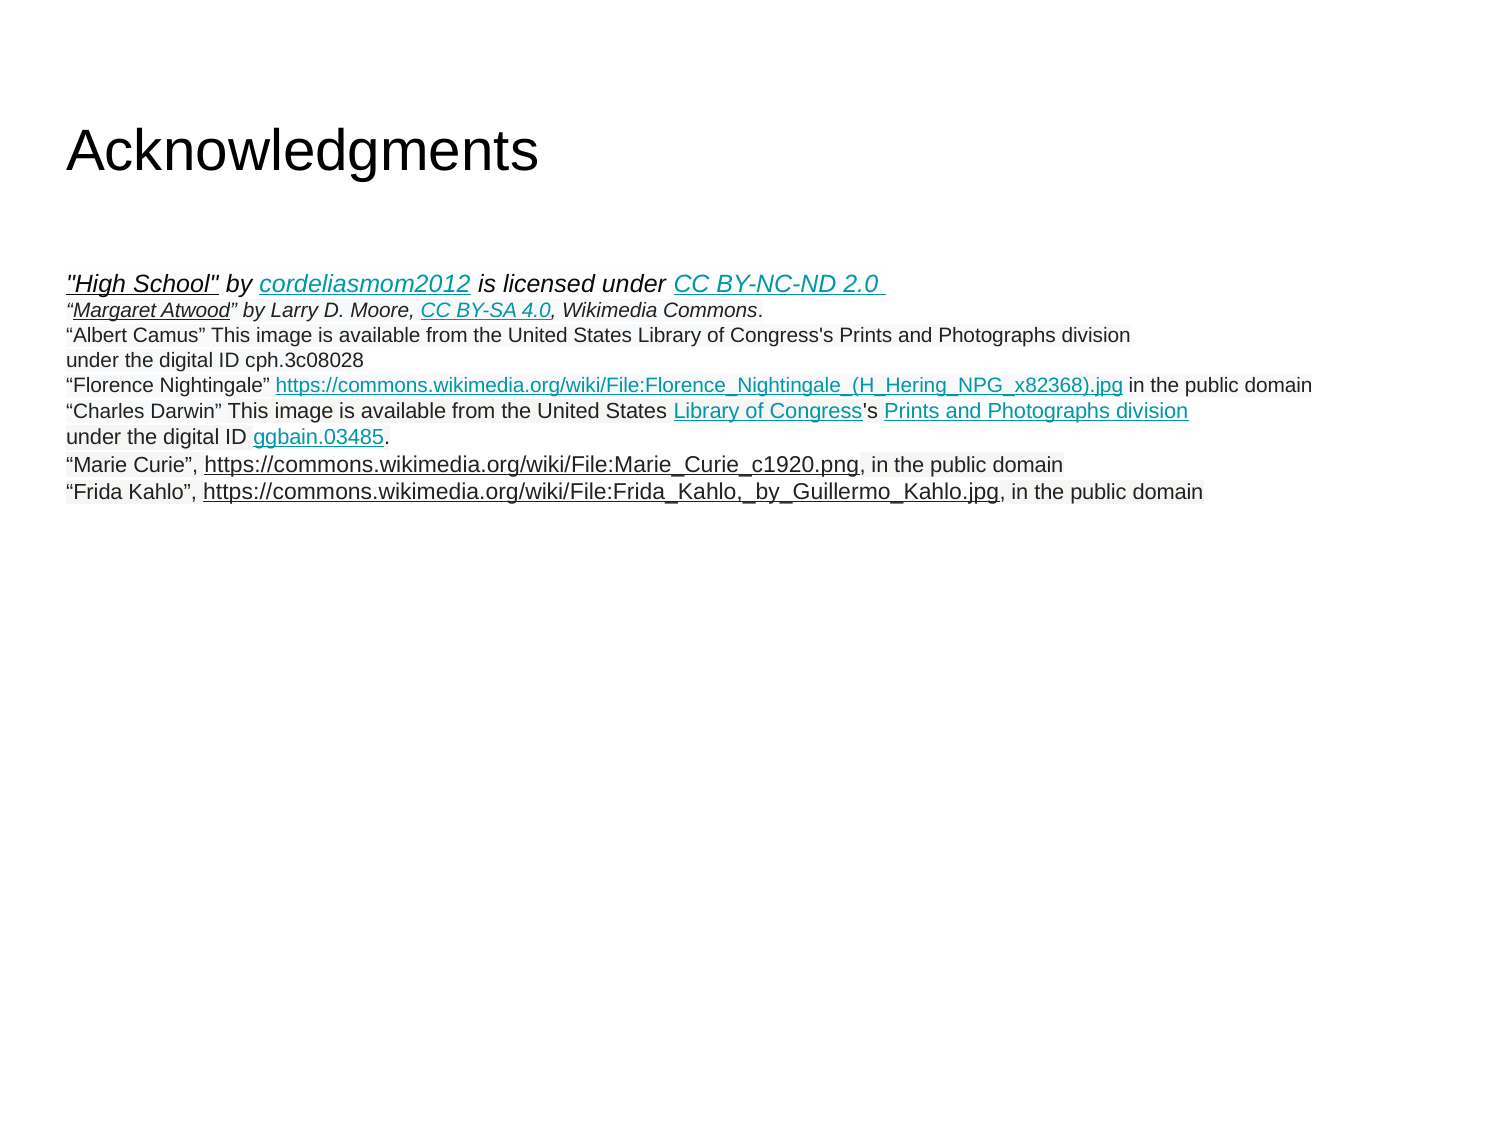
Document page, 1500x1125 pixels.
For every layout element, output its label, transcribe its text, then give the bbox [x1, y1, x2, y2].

title Acknowledgments [51, 97, 1449, 223]
list "High School" by cordeliasmom2012 is licensed under CC BY-NC-ND 2.0 “Margaret Atwood” by Larry D. Moore, CC BY-SA 4.0, Wikimedia Commons. “Albert Camus” This image is available from the United States Library of Congress's Prints and Photographs division under the digital ID cph.3c08028 “Florence Nightingale” https://commons.wikimedia.org/wiki/File:Florence_Nightingale_(H_Hering_NPG_x82368).jpg in the public domain “Charles Darwin” This image is available from the United States Library of Congress's Prints and Photographs division under the digital ID ggbain.03485. “Marie Curie”, https://commons.wikimedia.org/wiki/File:Marie_Curie_c1920.png, in the public domain “Frida Kahlo”, https://commons.wikimedia.org/wiki/File:Frida_Kahlo,_by_Guillermo_Kahlo.jpg, in the public domain [51, 252, 1449, 1000]
